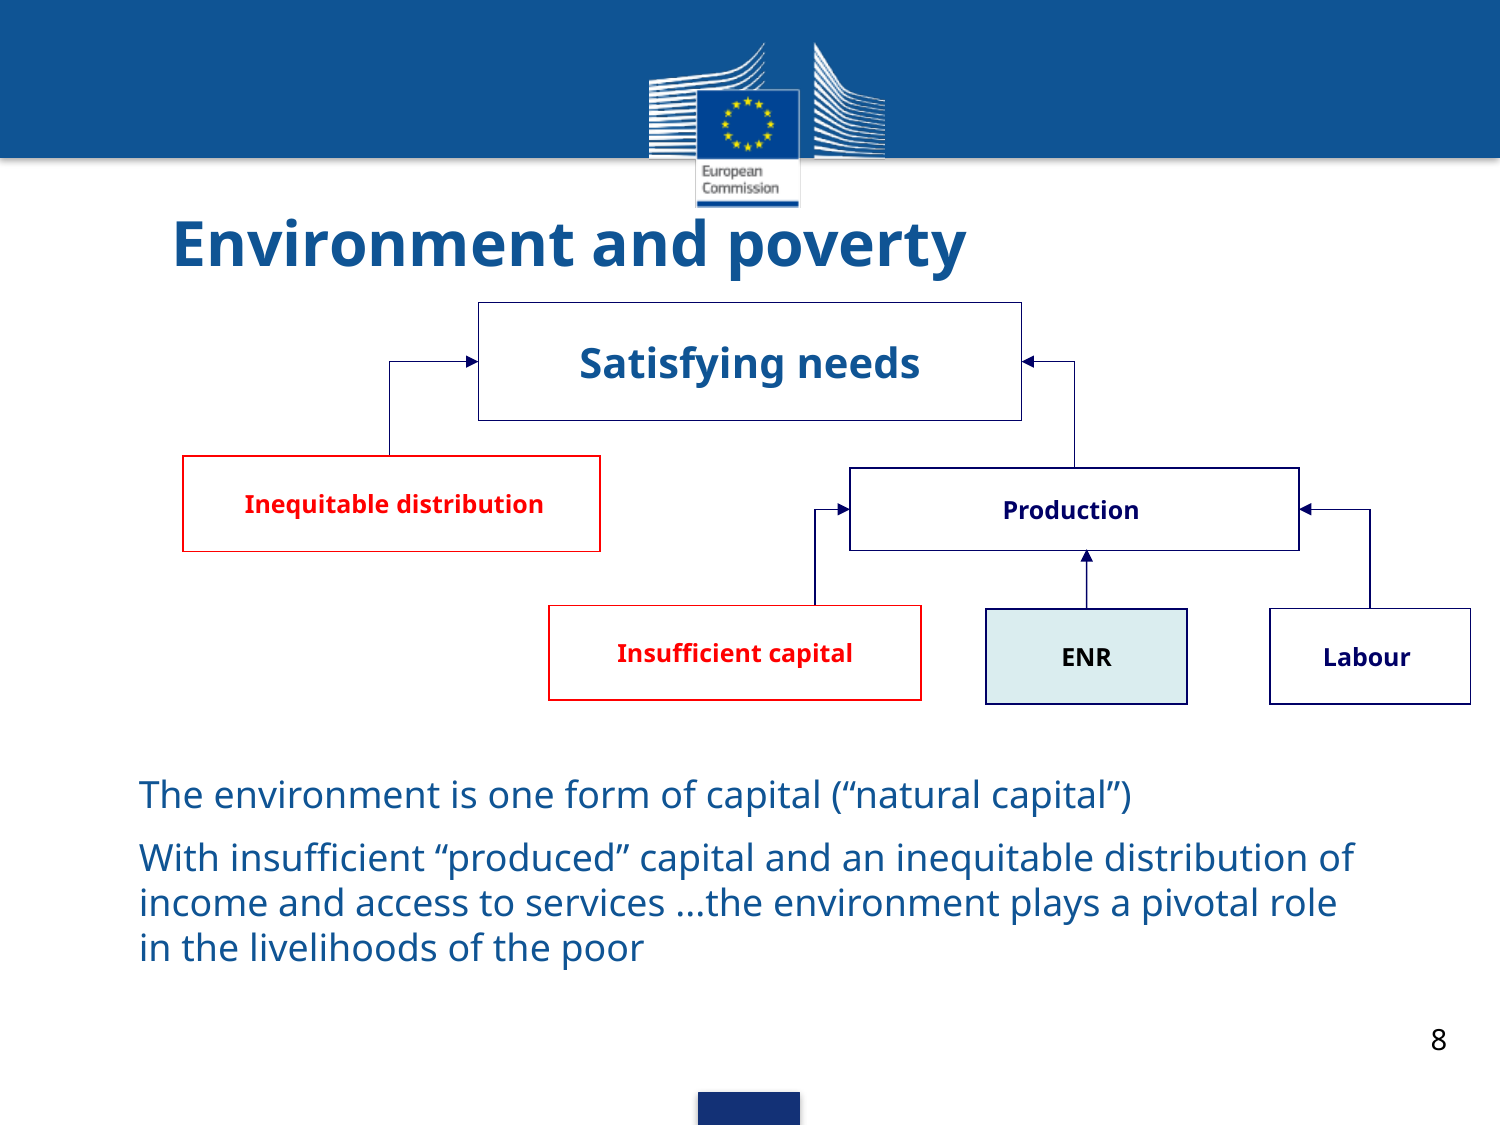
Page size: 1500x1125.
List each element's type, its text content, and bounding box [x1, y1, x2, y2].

text_box Inequitable distribution [183, 542, 600, 552]
title Environment and poverty [155, 140, 1500, 344]
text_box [714, 508, 916, 701]
picture [649, 42, 885, 140]
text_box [182, 361, 597, 539]
text_box Satisfying needs [478, 302, 1022, 421]
slide_number 8 [1112, 1024, 1463, 1103]
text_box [849, 361, 1300, 552]
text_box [985, 549, 1188, 705]
text_box The environment is one form of capital (“natural capital”) With insufficient “produced” capital and an inequitable distribution of income and access to services ...the environment plays a pivotal role in the livelihoods of the poor [123, 763, 1388, 977]
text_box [1269, 509, 1471, 705]
text_box Insufficient capital [549, 605, 709, 700]
